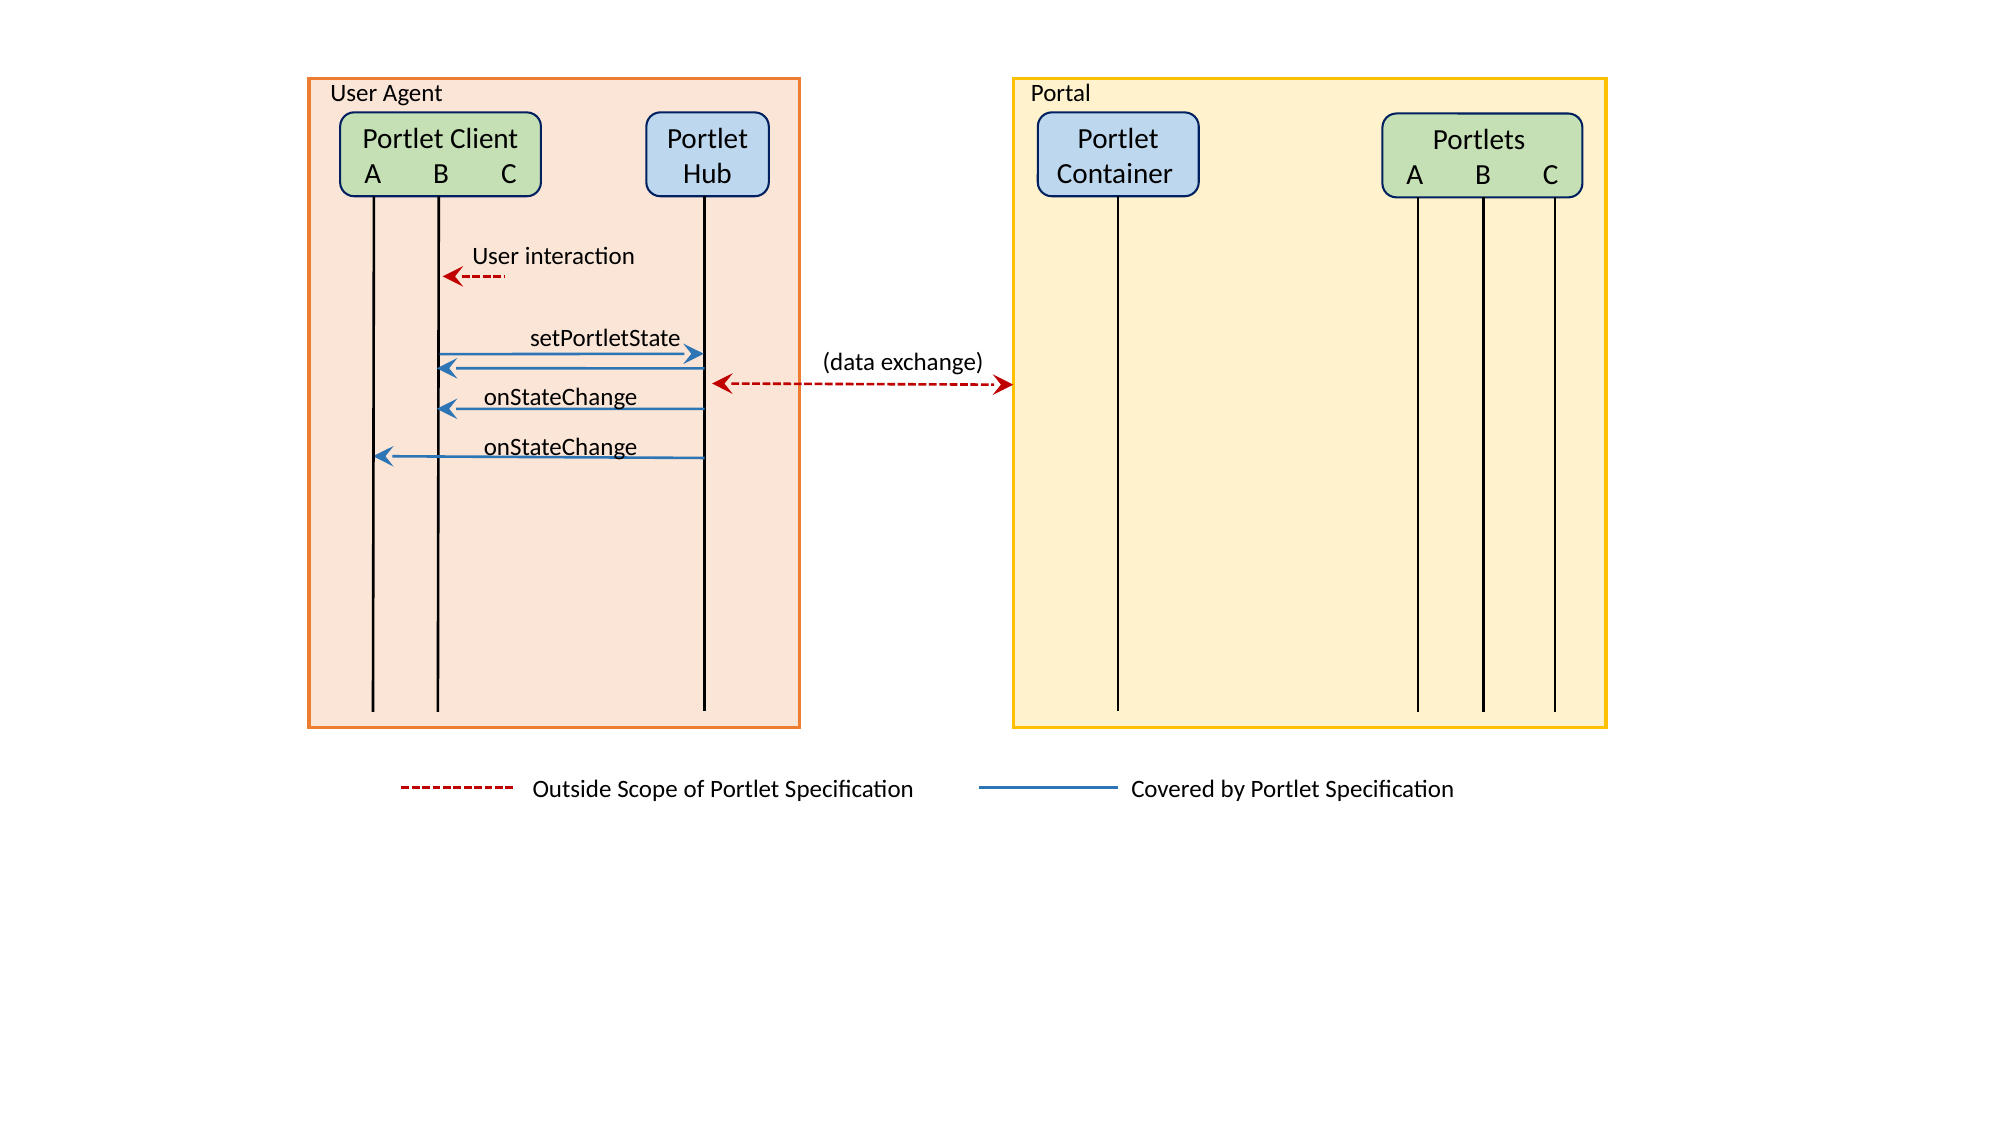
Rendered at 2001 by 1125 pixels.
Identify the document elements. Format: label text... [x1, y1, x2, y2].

text_box (data exchange) [807, 338, 999, 383]
text_box Outside Scope of Portlet Specification [517, 765, 930, 810]
text_box onStateChange [469, 459, 653, 468]
text_box Portlet Hub [645, 111, 770, 198]
text_box setPortletState [515, 355, 696, 360]
text_box Portlet Container [1036, 111, 1200, 198]
text_box Portlet Client A B C [339, 111, 542, 198]
text_box User interaction [457, 231, 651, 277]
text_box setPortletState [515, 314, 696, 353]
text_box Portal [1016, 69, 1106, 114]
text_box Portlets A B C [1381, 112, 1584, 199]
text_box User Agent [315, 68, 458, 114]
text_box [1012, 77, 1607, 729]
text_box onStateChange [469, 409, 653, 419]
text_box [308, 77, 800, 729]
text_box Covered by Portlet Specification [1116, 765, 1470, 810]
text_box onStateChange [469, 373, 653, 408]
text_box onStateChange [469, 422, 653, 456]
